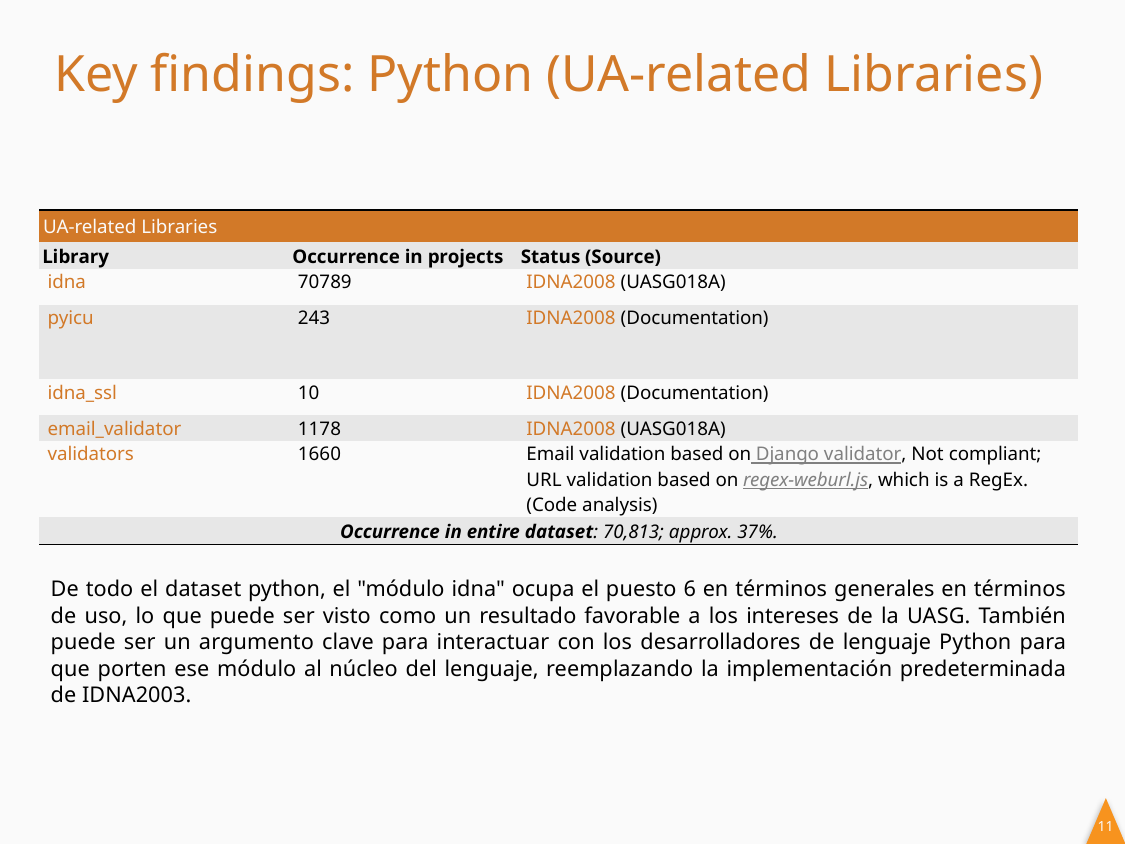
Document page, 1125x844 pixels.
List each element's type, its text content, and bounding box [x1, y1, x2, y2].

table_cell 10 [290, 379, 518, 415]
table_header [518, 211, 1078, 242]
table_cell email_validator [39, 415, 290, 441]
table_cell 1178 [290, 415, 518, 441]
title Key findings: Python (UA-related Libraries) [39, 33, 1079, 175]
table_cell 70789 [290, 269, 518, 305]
table_cell Library [39, 242, 290, 269]
table_cell IDNA2008 (UASG018A) [518, 415, 1078, 441]
table_cell idna_ssl [39, 379, 290, 415]
table_header UA-related Libraries [39, 211, 518, 242]
table_cell IDNA2008 (UASG018A) [518, 269, 1078, 305]
table_cell IDNA2008 (Documentation) [518, 379, 1078, 415]
table_cell 1660 [290, 441, 518, 517]
table_cell idna [39, 269, 290, 305]
text_box De todo el dataset python, el "módulo idna" ocupa el puesto 6 en términos generales en términos de uso, lo que puede ser visto como un resultado favorable a los intereses de la UASG. También puede ser un argumento clave para interactuar con los desarrolladores de lenguaje Python para que porten ese módulo al núcleo del lenguaje, reemplazando la implementación predeterminada de IDNA2003. [39, 569, 1079, 715]
table_cell IDNA2008 (Documentation) [518, 305, 1078, 379]
table_cell 243 [290, 305, 518, 379]
table_cell Email validation based on Django validator, Not compliant; URL validation based on regex-weburl.js, which is a RegEx. (Code analysis) [518, 441, 1078, 517]
table_cell Occurrence in entire dataset: 70,813; approx. 37%. [39, 517, 1078, 544]
table_cell Occurrence in projects [290, 242, 518, 269]
table_cell validators [39, 441, 290, 517]
table_cell Status (Source) [518, 242, 1078, 269]
table_cell pyicu [39, 305, 290, 379]
